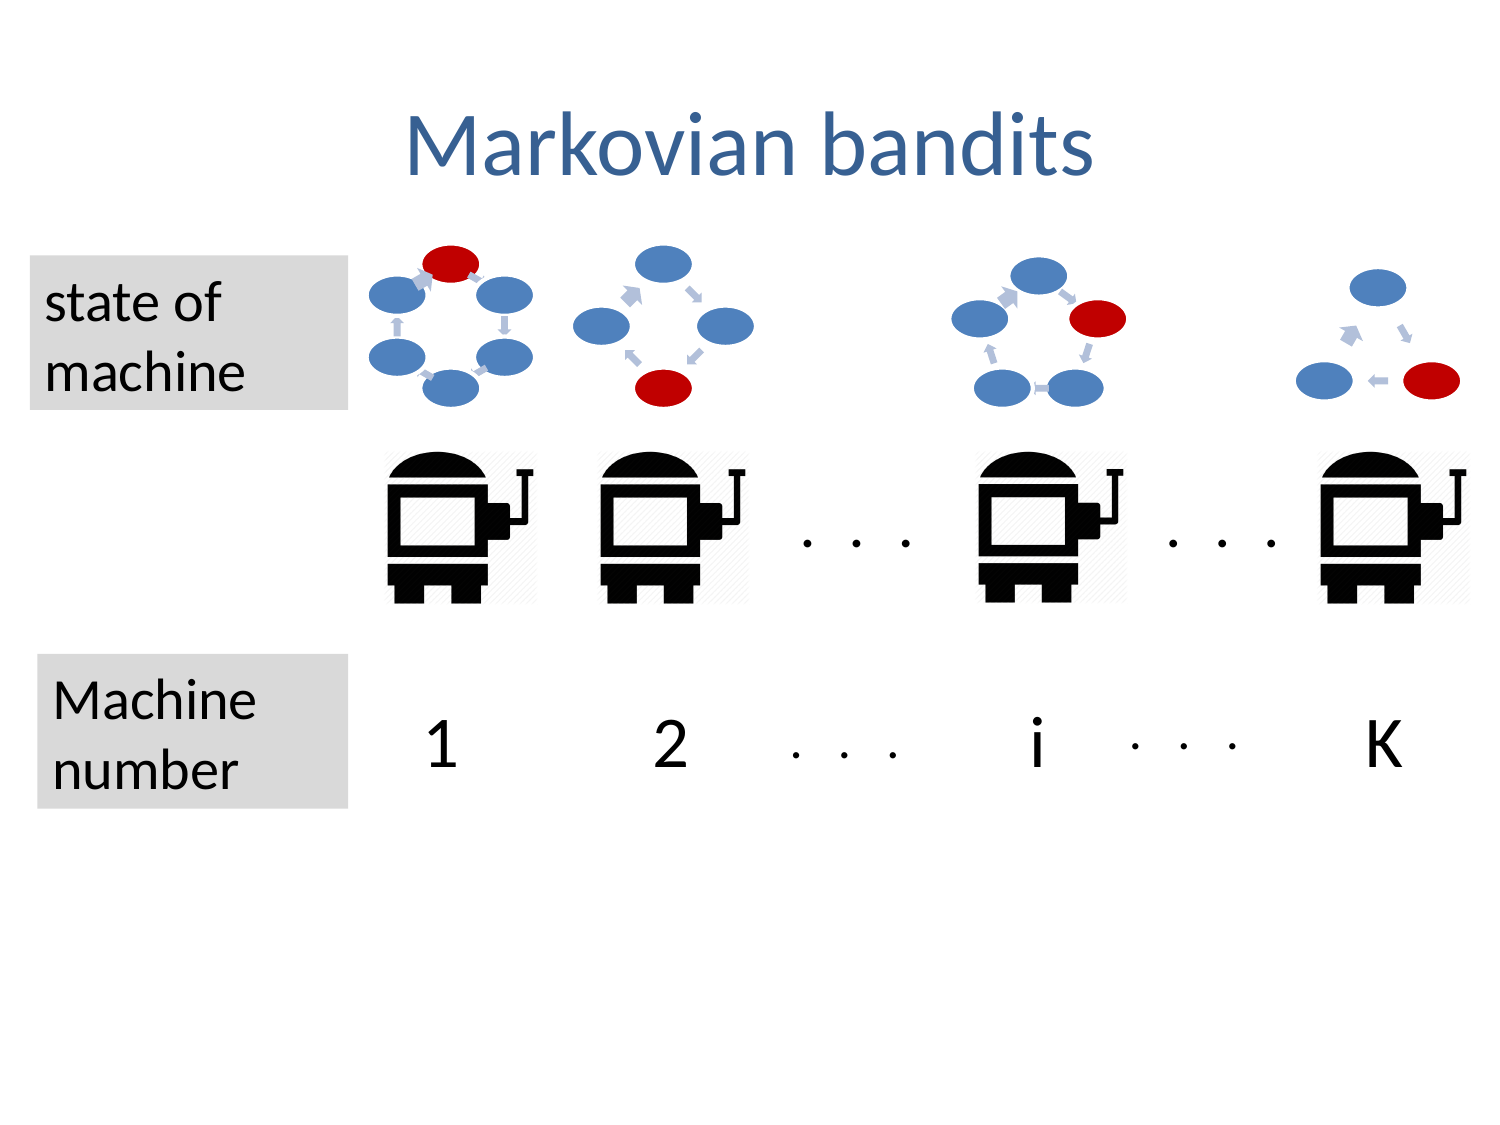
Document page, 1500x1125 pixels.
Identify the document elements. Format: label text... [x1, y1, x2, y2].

text_box state of machine [29, 255, 323, 410]
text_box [1255, 266, 1500, 433]
text_box K [1351, 686, 1411, 790]
text_box . . . [1114, 690, 1282, 768]
title Markovian bandits [75, 45, 1425, 233]
text_box . . . [785, 488, 940, 566]
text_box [541, 243, 786, 410]
text_box 2 [637, 686, 697, 790]
picture [596, 450, 751, 605]
text_box 1 [407, 686, 467, 790]
text_box . . . [774, 699, 964, 777]
picture [383, 450, 538, 605]
picture [1316, 450, 1471, 605]
text_box Machine number [37, 653, 349, 809]
picture [974, 449, 1129, 604]
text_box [916, 255, 1161, 421]
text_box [328, 243, 539, 410]
text_box . . . [1151, 487, 1306, 565]
text_box i [1014, 686, 1074, 790]
